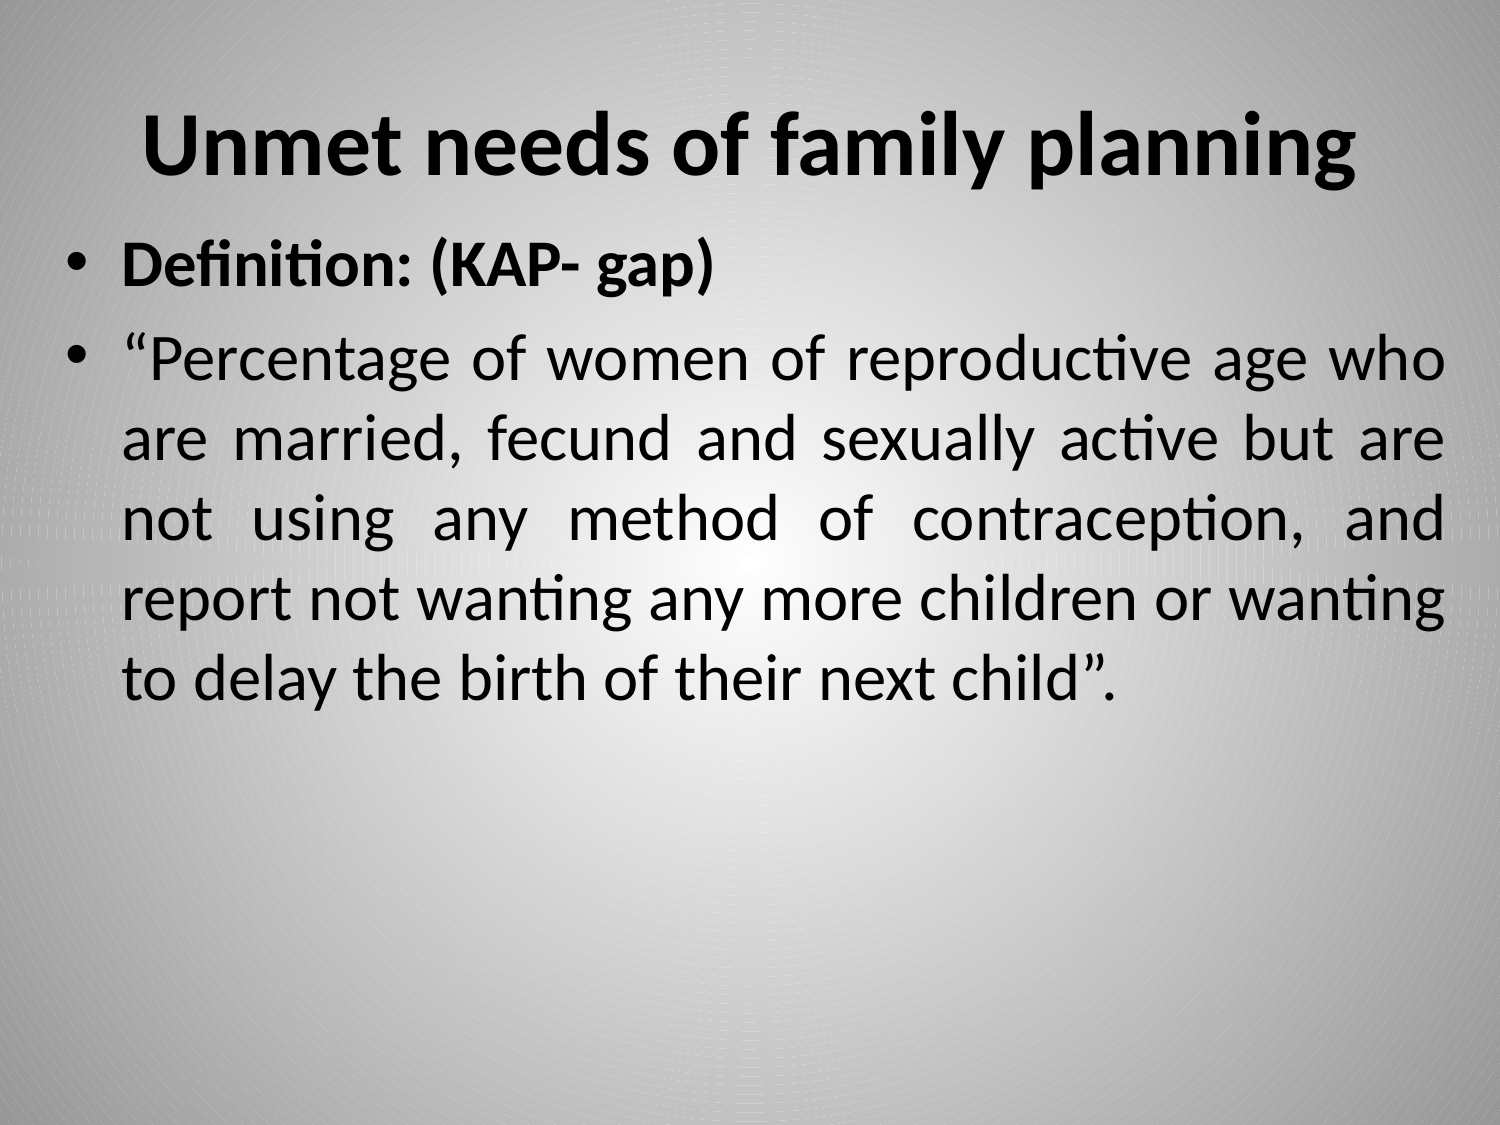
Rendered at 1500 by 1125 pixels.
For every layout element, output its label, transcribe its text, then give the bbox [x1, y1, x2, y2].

title Unmet needs of family planning [75, 45, 1425, 212]
list Definition: (KAP- gap) “Percentage of women of reproductive age who are married, fecund and sexually active but are not using any method of contraception, and report not wanting any more children or wanting to delay the birth of their next child”. [50, 212, 1463, 1075]
